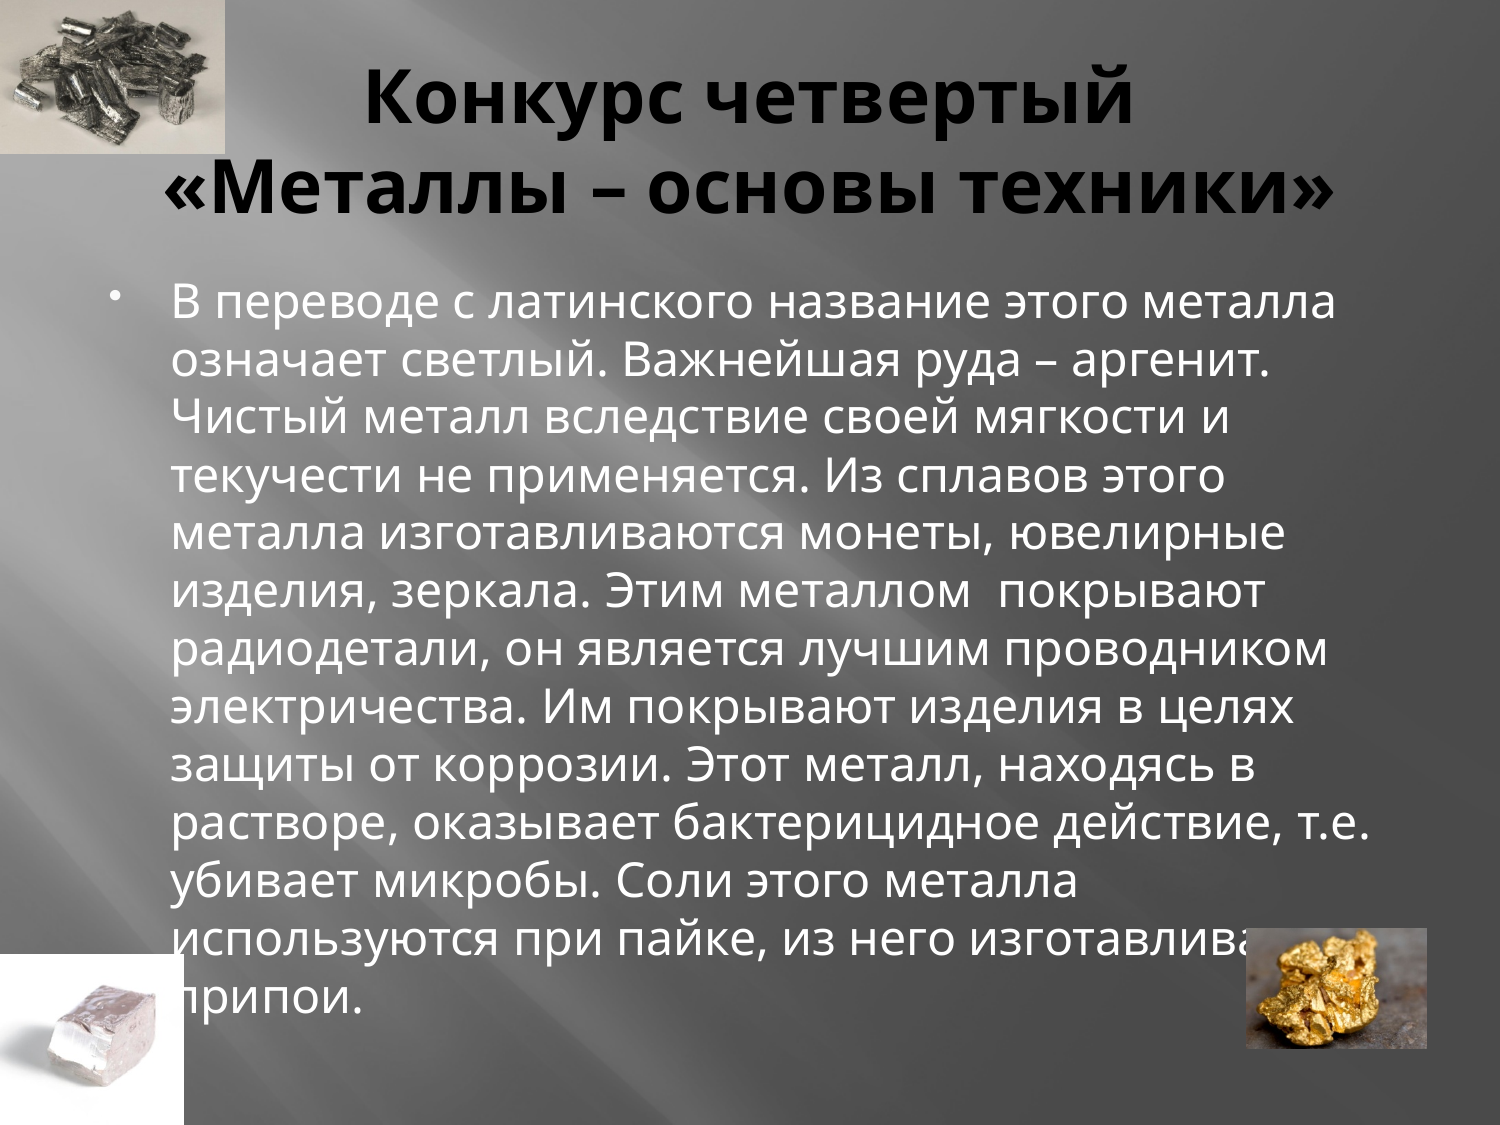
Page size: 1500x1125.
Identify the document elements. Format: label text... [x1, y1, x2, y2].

picture [1245, 928, 1428, 1049]
title Конкурс четвертый «Металлы – основы техники» [75, 45, 1425, 233]
list В переводе с латинского название этого металла означает светлый. Важнейшая руда – аргенит. Чистый металл вследствие своей мягкости и текучести не применяется. Из сплавов этого металла изготавливаются монеты, ювелирные изделия, зеркала. Этим металлом покрывают радиодетали, он является лучшим проводником электричества. Им покрывают изделия в целях защиты от коррозии. Этот металл, находясь в растворе, оказывает бактерицидное действие, т.е. убивает микробы. Соли этого металла используются при пайке, из него изготавливают припои. [75, 262, 1425, 1035]
picture [0, 0, 226, 154]
picture [0, 954, 184, 1125]
